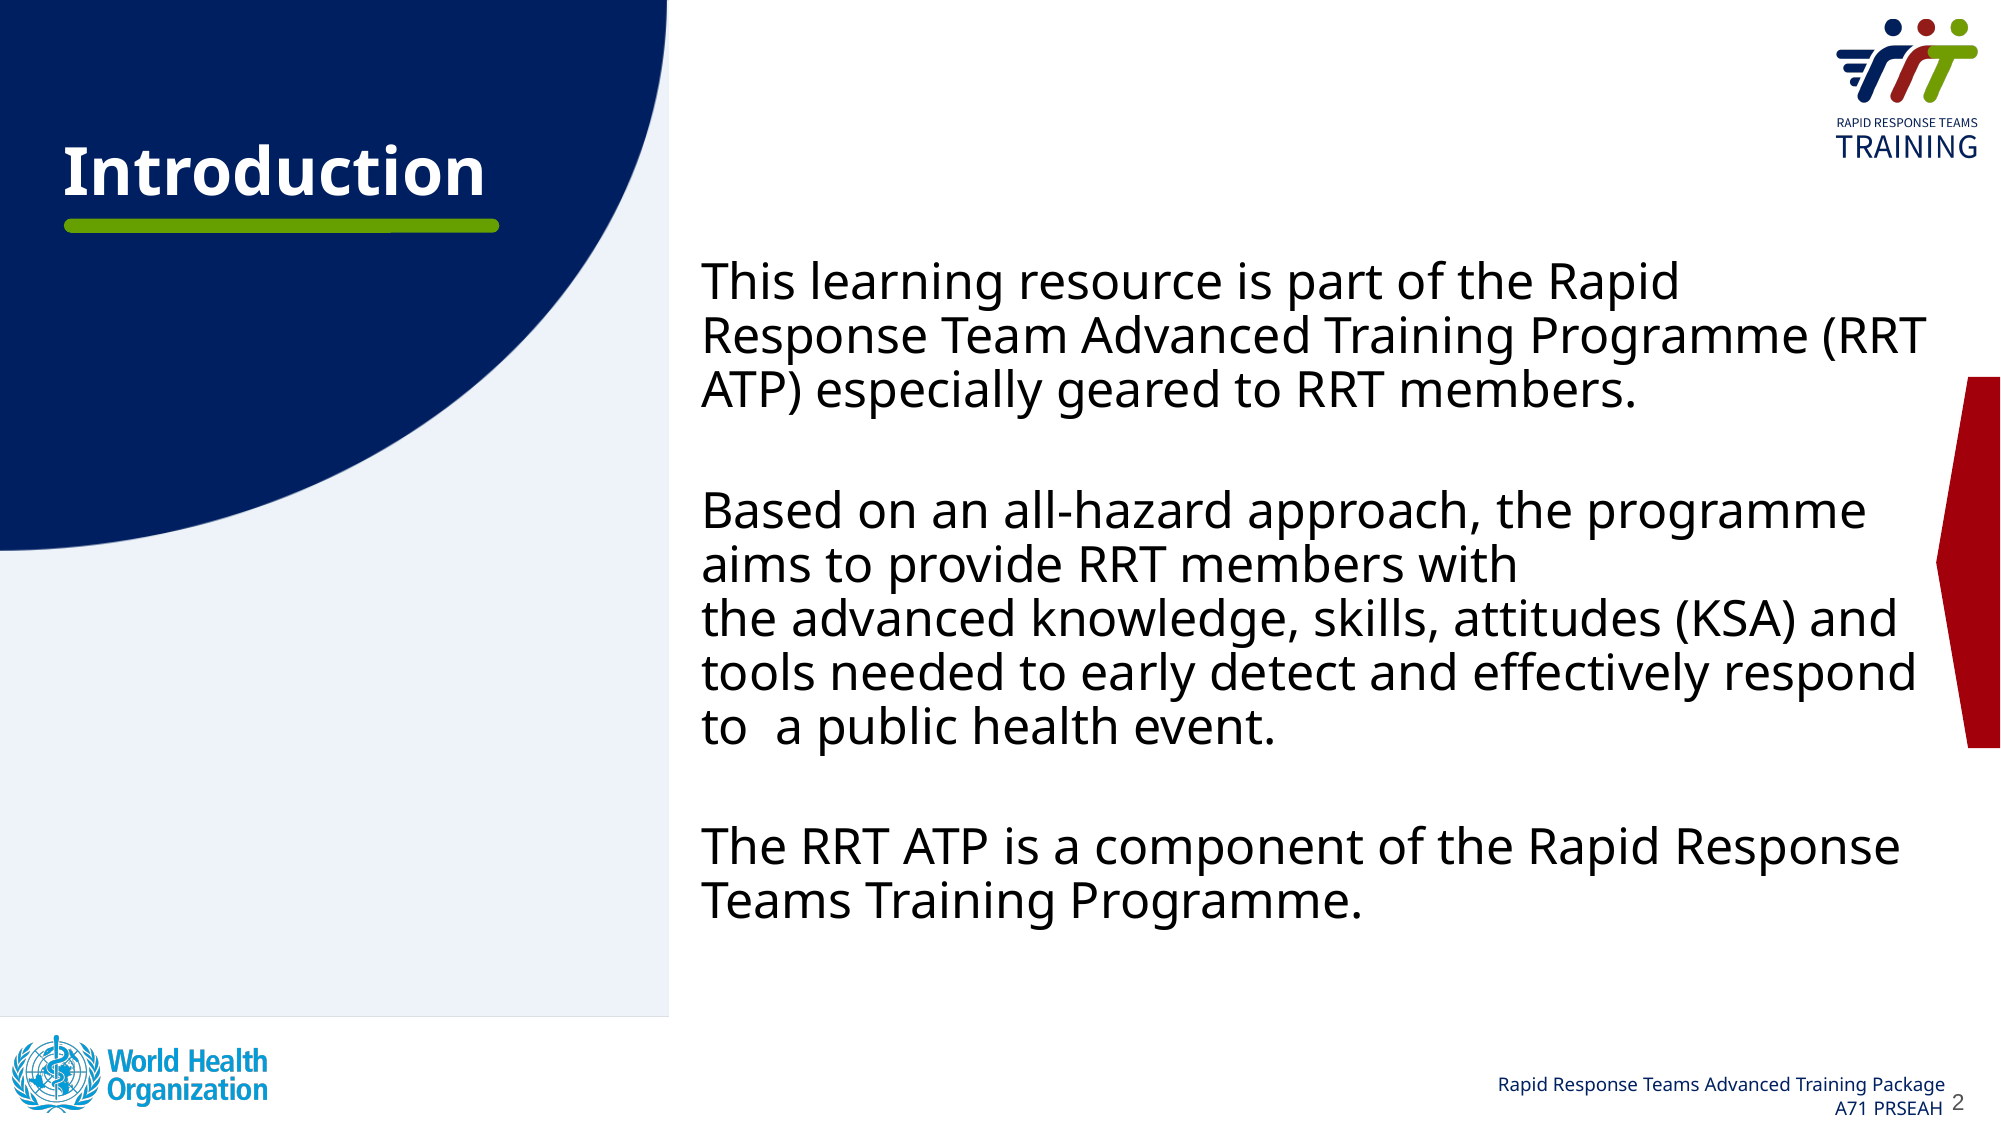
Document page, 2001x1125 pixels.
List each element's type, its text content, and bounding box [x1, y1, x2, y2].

title Introduction [63, 137, 600, 456]
picture [1835, 19, 1978, 167]
picture [12, 1083, 48, 1113]
picture [58, 1050, 64, 1058]
text_box [63, 218, 500, 233]
picture [12, 1035, 267, 1113]
list This learning resource is part of the Rapid Response Team Advanced Training Programme (RRT ATP) especially geared to RRT members. Based on an all-hazard approach, the programme aims to provide RRT members with the advanced knowledge, skills, attitudes (KSA) and tools needed to early detect and effectively respond to a public health event. The RRT ATP is a component of the Rapid Response Teams Training Programme. [700, 137, 1937, 1049]
picture [0, 0, 669, 1018]
slide_number 2 [1882, 1049, 1916, 1092]
